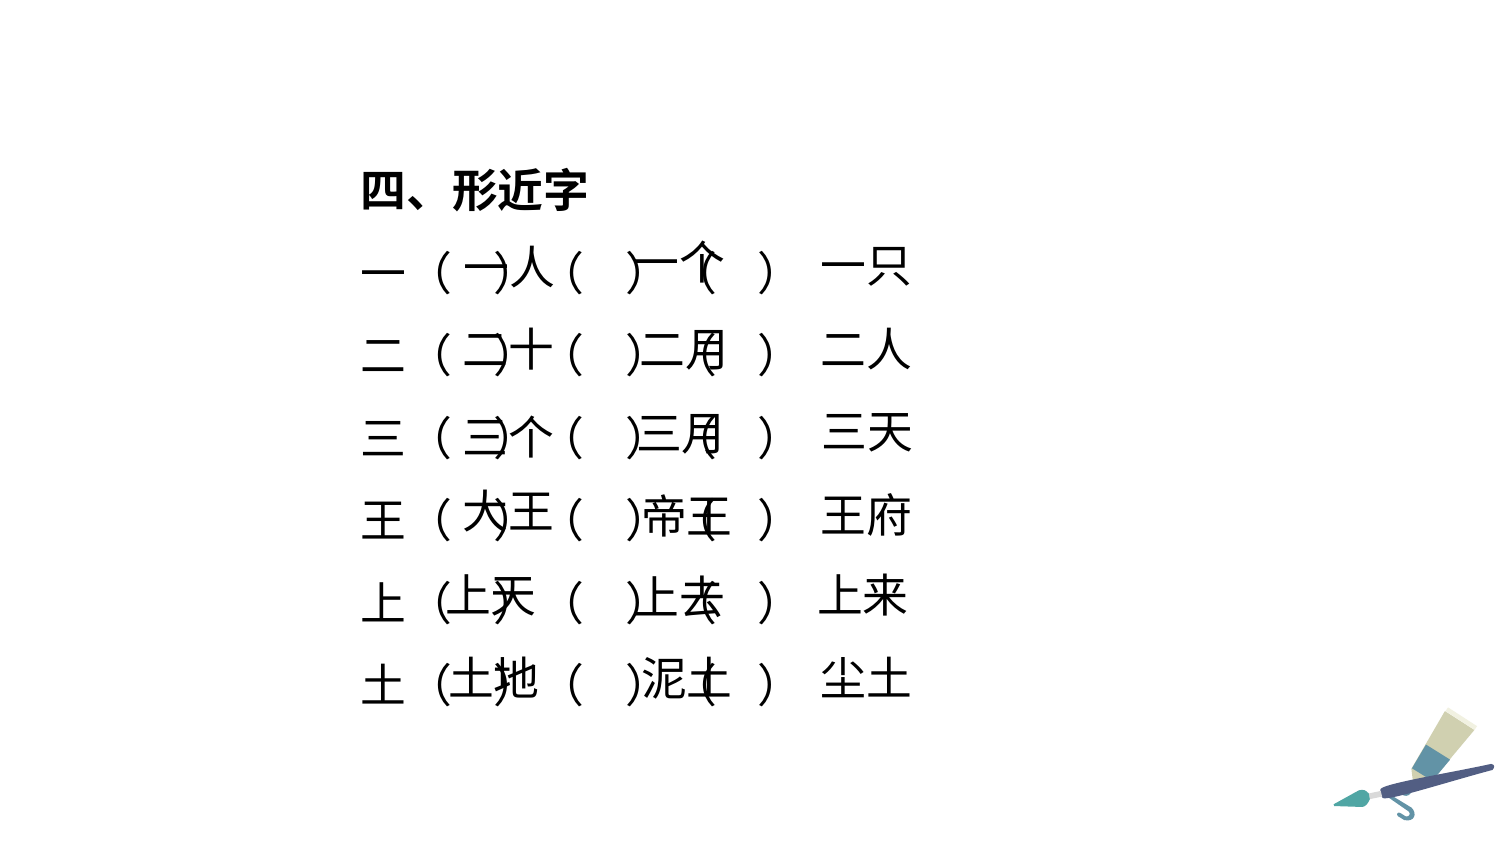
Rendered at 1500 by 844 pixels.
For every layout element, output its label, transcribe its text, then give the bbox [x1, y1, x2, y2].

text_box 二月 [625, 313, 747, 384]
text_box 二人 [806, 313, 928, 384]
text_box 三个 [447, 401, 570, 471]
text_box 四、形近字 一（ ）（ ）（ ） 二（ ）（ ）（ ） 三（ ）（ ）（ ） 王（ ）（ ）（ ） 上（ ）（ ）（ ） 土（ ）（ ）（ ） [345, 127, 1369, 720]
text_box 二十 [447, 313, 570, 384]
text_box 上来 [802, 558, 924, 629]
text_box 泥土 [626, 642, 748, 712]
text_box 上去 [618, 561, 740, 631]
text_box 一只 [806, 229, 928, 300]
text_box 三月 [621, 396, 743, 467]
text_box 大王 [447, 474, 570, 545]
text_box 尘土 [806, 642, 928, 713]
text_box 三天 [806, 395, 928, 466]
text_box 王府 [806, 479, 928, 550]
text_box 帝王 [626, 480, 748, 550]
text_box 一人 [448, 231, 570, 301]
text_box 一个 [618, 226, 740, 297]
text_box 土地 [433, 642, 555, 713]
text_box 上天 [430, 558, 552, 629]
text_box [1358, 708, 1481, 844]
